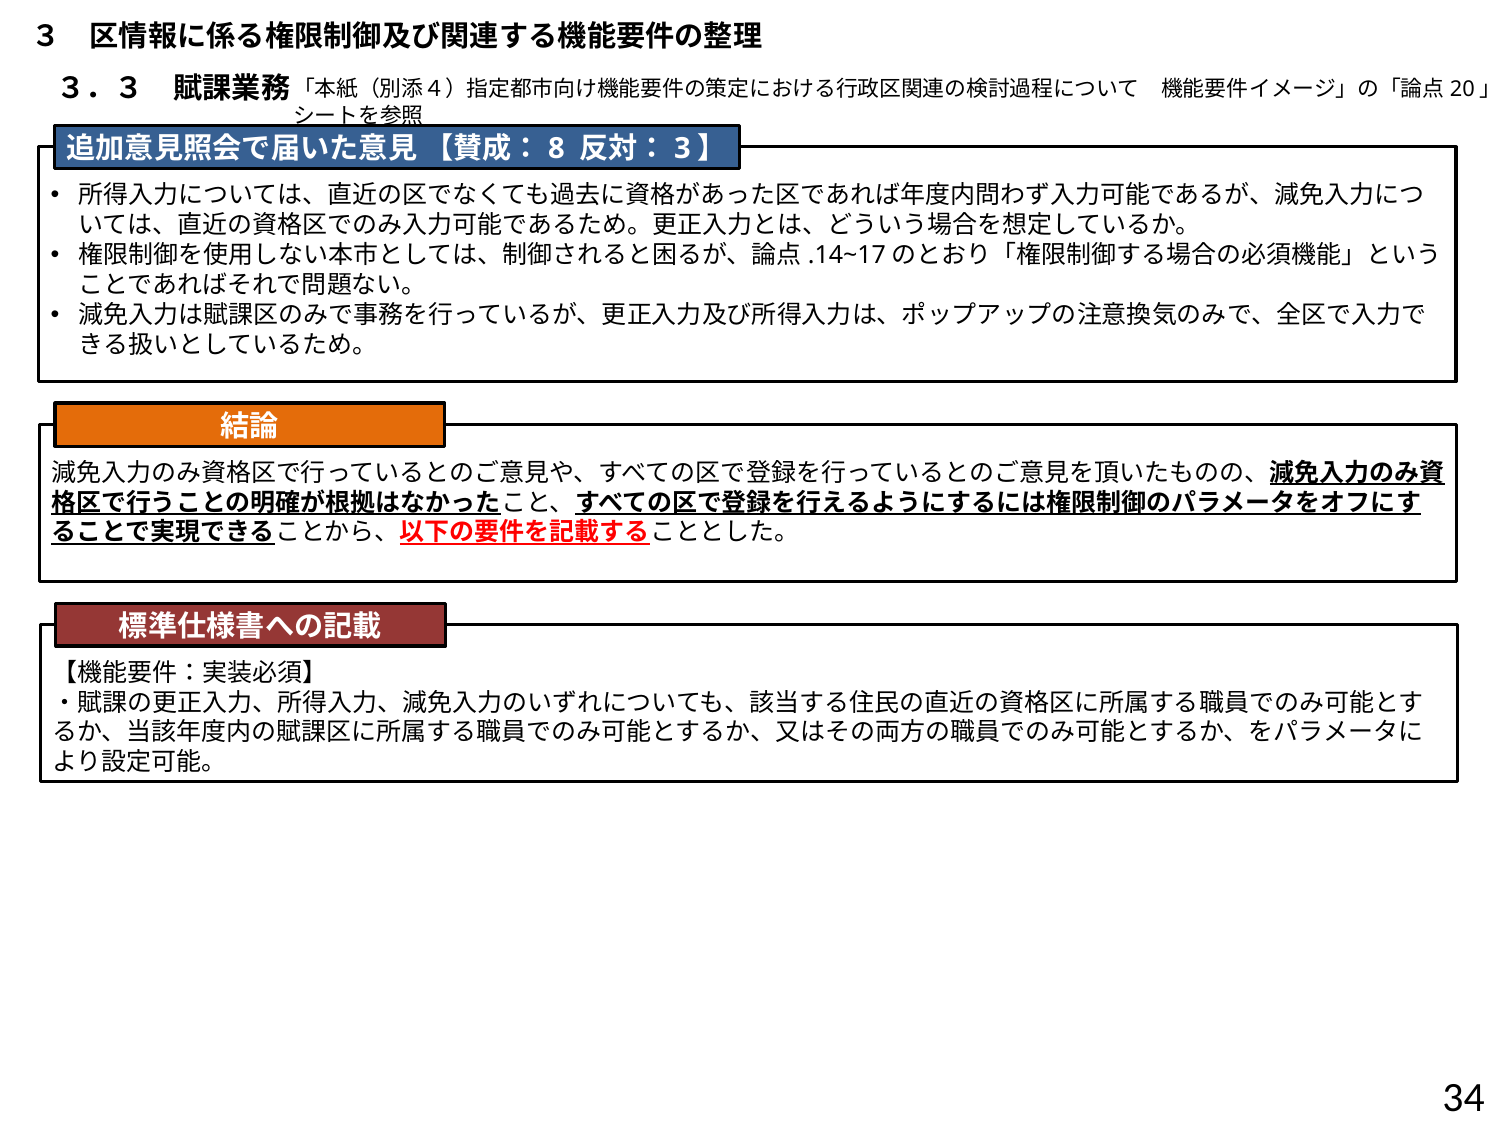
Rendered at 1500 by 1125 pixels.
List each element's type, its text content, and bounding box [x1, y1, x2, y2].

text_box 所得入力については、直近の区でなくても過去に資格があった区であれば年度内問わず入力可能であるが、減免入力については、直近の資格区でのみ入力可能であるため。更正入力とは、どういう場合を想定しているか。 権限制御を使用しない本市としては、制御されると困るが、論点.14~17のとおり「権限制御する場合の必須機能」ということであればそれで問題ない。 減免入力は賦課区のみで事務を行っているが、更正入力及び所得入力は、ポップアップの注意換気のみで、全区で入力できる扱いとしているため。 [38, 146, 1457, 382]
text_box 標準仕様書への記載 [54, 601, 448, 648]
text_box ３．３ 賦課業務 [41, 54, 1465, 100]
text_box 減免入力のみ資格区で行っているとのご意見や、すべての区で登録を行っているとのご意見を頂いたものの、減免入力のみ資格区で行うことの明確が根拠はなかったこと、すべての区で登録を行えるようにするには権限制御のパラメータをオフにすることで実現できることから、以下の要件を記載することとした。 [39, 424, 1457, 582]
text_box ３ 区情報に係る権限制御及び関連する機能要件の整理 [16, 2, 1440, 49]
text_box 結論 [53, 401, 447, 448]
slide_number 33 [1149, 1065, 1500, 1125]
text_box 追加意見照会で届いた意見 【賛成：8 反対：3】 [52, 124, 741, 171]
text_box 「本紙（別添４）指定都市向け機能要件の策定における行政区関連の検討過程について 機能要件イメージ」の「論点20」シートを参照 [278, 60, 1500, 112]
text_box 【機能要件：実装必須】 ・賦課の更正入力、所得入力、減免入力のいずれについても、該当する住民の直近の資格区に所属する職員でのみ可能とするか、当該年度内の賦課区に所属する職員でのみ可能とするか、又はその両方の職員でのみ可能とするか、をパラメータにより設定可能。 [40, 624, 1458, 782]
